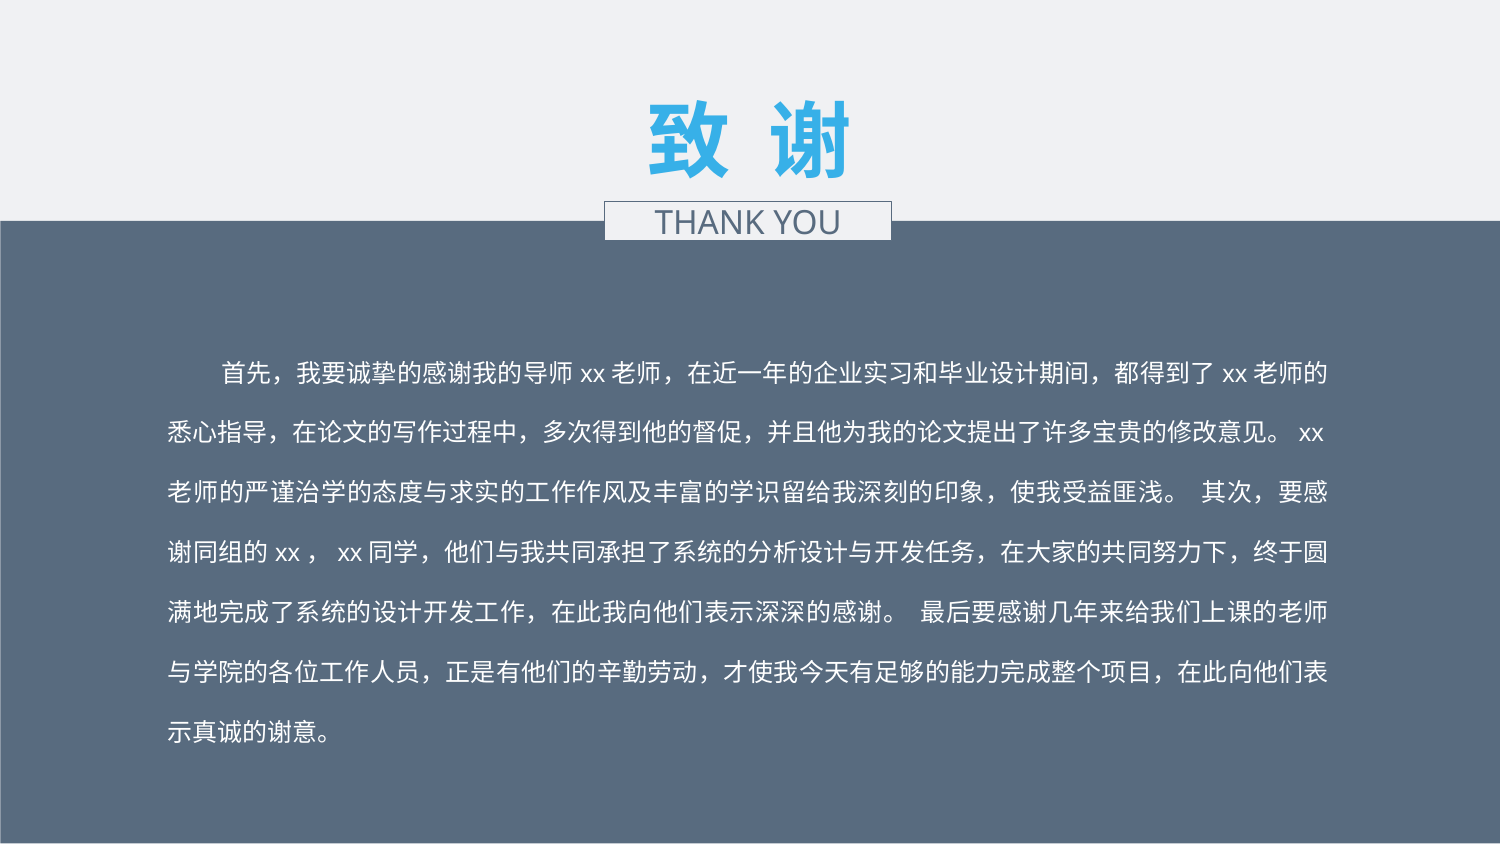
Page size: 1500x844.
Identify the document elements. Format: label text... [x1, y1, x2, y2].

text_box 首先，我要诚挚的感谢我的导师xx老师，在近一年的企业实习和毕业设计期间，都得到了xx老师的悉心指导，在论文的写作过程中，多次得到他的督促，并且他为我的论文提出了许多宝贵的修改意见。xx老师的严谨治学的态度与求实的工作作风及丰富的学识留给我深刻的印象，使我受益匪浅。 其次，要感谢同组的xx，xx同学，他们与我共同承担了系统的分析设计与开发任务，在大家的共同努力下，终于圆满地完成了系统的设计开发工作，在此我向他们表示深深的感谢。 最后要感谢几年来给我们上课的老师与学院的各位工作人员，正是有他们的辛勤劳动，才使我今天有足够的能力完成整个项目，在此向他们表示真诚的谢意。 [167, 327, 1329, 747]
text_box 致 谢 [608, 80, 892, 196]
text_box THANK YOU [603, 199, 894, 243]
text_box [0, 219, 1500, 844]
